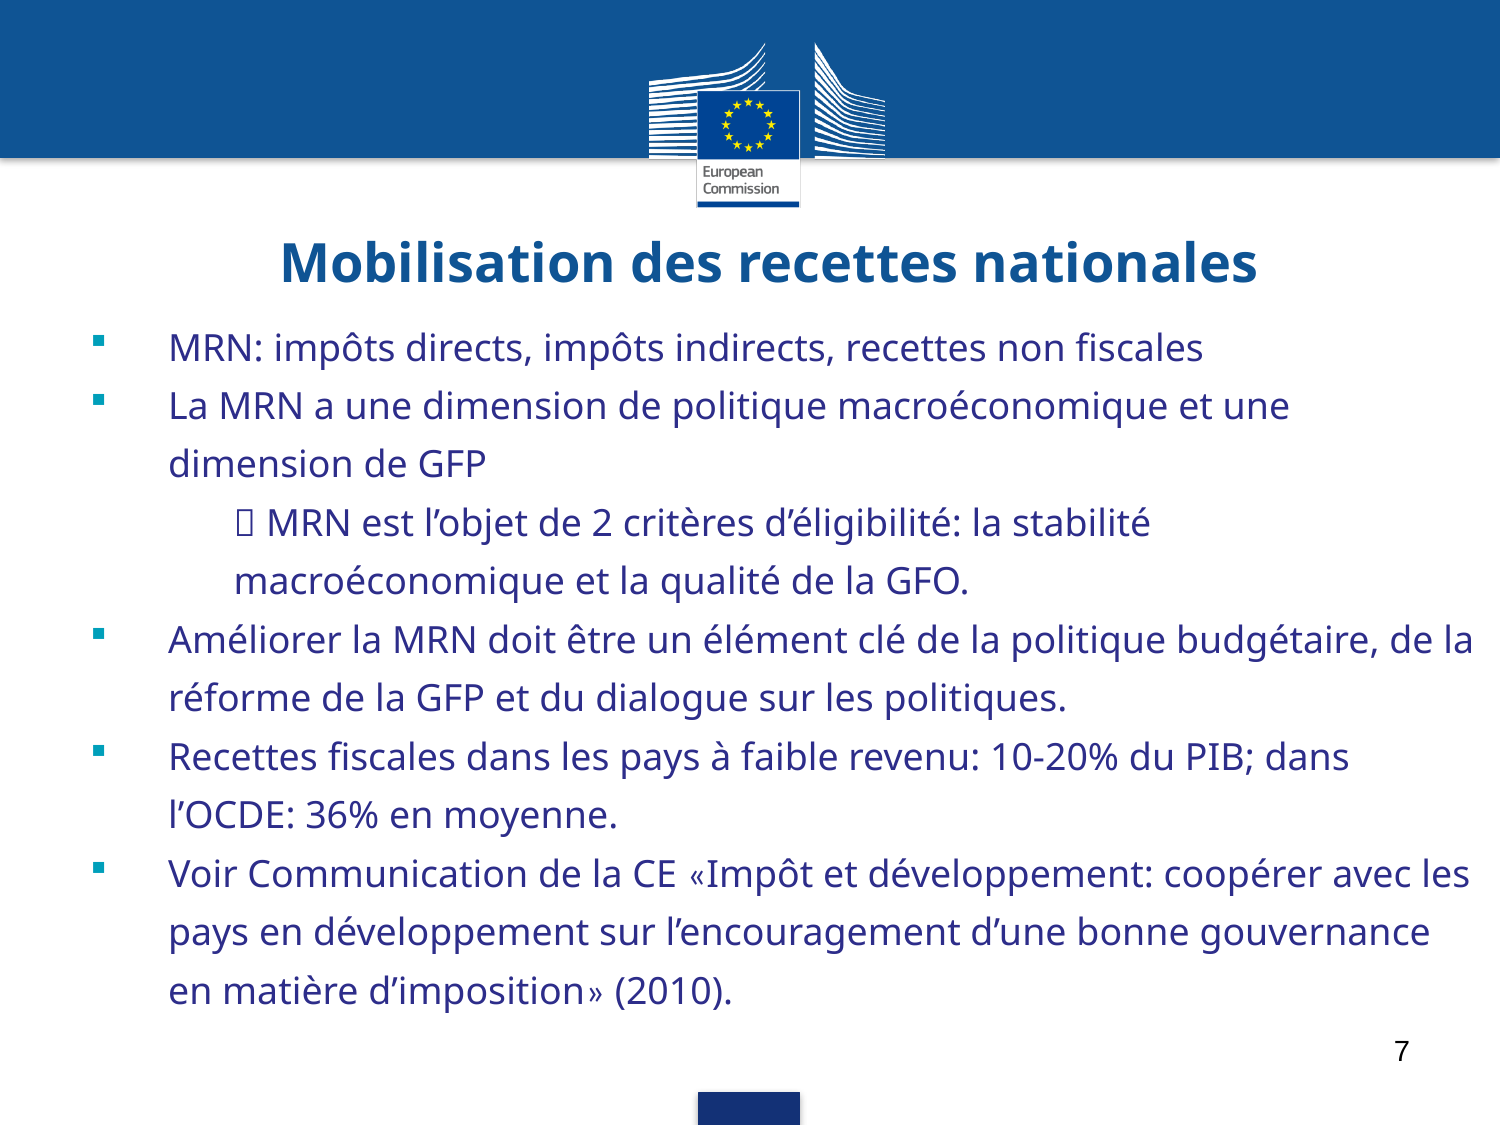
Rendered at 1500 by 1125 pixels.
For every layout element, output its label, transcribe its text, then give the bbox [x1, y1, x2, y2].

list MRN: impôts directs, impôts indirects, recettes non fiscales La MRN a une dimension de politique macroéconomique et une dimension de GFP  MRN est l’objet de 2 critères d’éligibilité: la stabilité macroéconomique et la qualité de la GFO. Améliorer la MRN doit être un élément clé de la politique budgétaire, de la réforme de la GFP et du dialogue sur les politiques. Recettes fiscales dans les pays à faible revenu: 10-20% du PIB; dans l’OCDE: 36% en moyenne. Voir Communication de la CE «Impôt et développement: coopérer avec les pays en développement sur l’encouragement d’une bonne gouvernance en matière d’imposition» (2010). [0, 302, 1500, 1024]
title Mobilisation des recettes nationales [64, 219, 1416, 302]
picture [649, 42, 885, 208]
slide_number 7 [1074, 1024, 1425, 1103]
